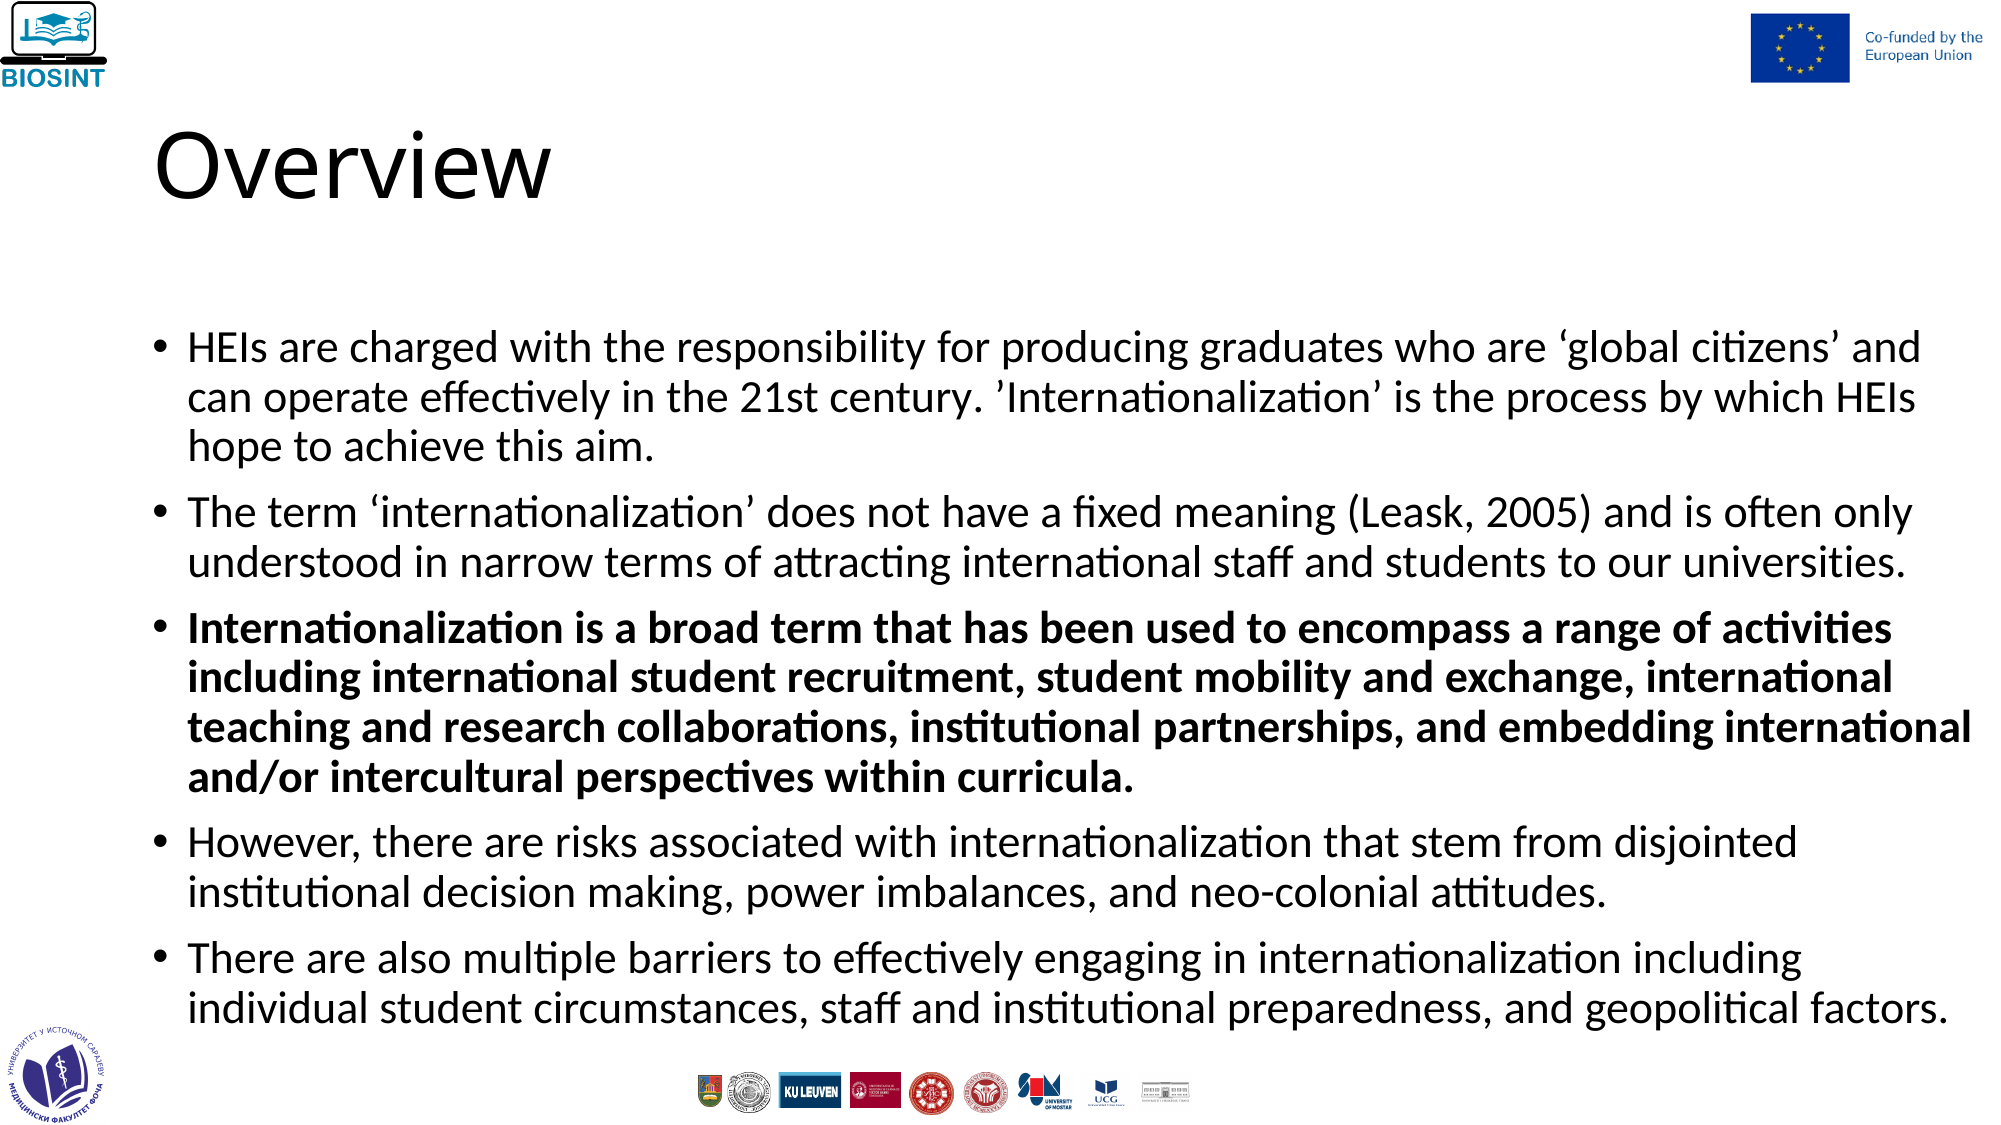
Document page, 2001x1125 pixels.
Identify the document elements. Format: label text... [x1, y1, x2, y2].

picture [3, 1024, 107, 1125]
picture [77, 79, 83, 87]
picture [0, 1, 107, 87]
title Overview [137, 59, 1863, 278]
list HEIs are charged with the responsibility for producing graduates who are ‘global citizens’ and can operate effectively in the 21st century. ’Internationalization’ is the process by which HEIs hope to achieve this aim. The term ‘internationalization’ does not have a fixed meaning (Leask, 2005) and is often only understood in narrow terms of attracting international staff and students to our universities. Internationalization is a broad term that has been used to encompass a range of activities including international student recruitment, student mobility and exchange, international teaching and research collaborations, institutional partnerships, and embedding international and/or intercultural perspectives within curricula. However, there are risks associated with internationalization that stem from disjointed institutional decision making, power imbalances, and neo-colonial attitudes. There are also multiple barriers to effectively engaging in internationalization including individual student circumstances, staff and institutional preparedness, and geopolitical factors. [137, 315, 2000, 1055]
picture [1746, 1, 2000, 90]
picture [32, 72, 40, 83]
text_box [698, 1072, 1196, 1125]
